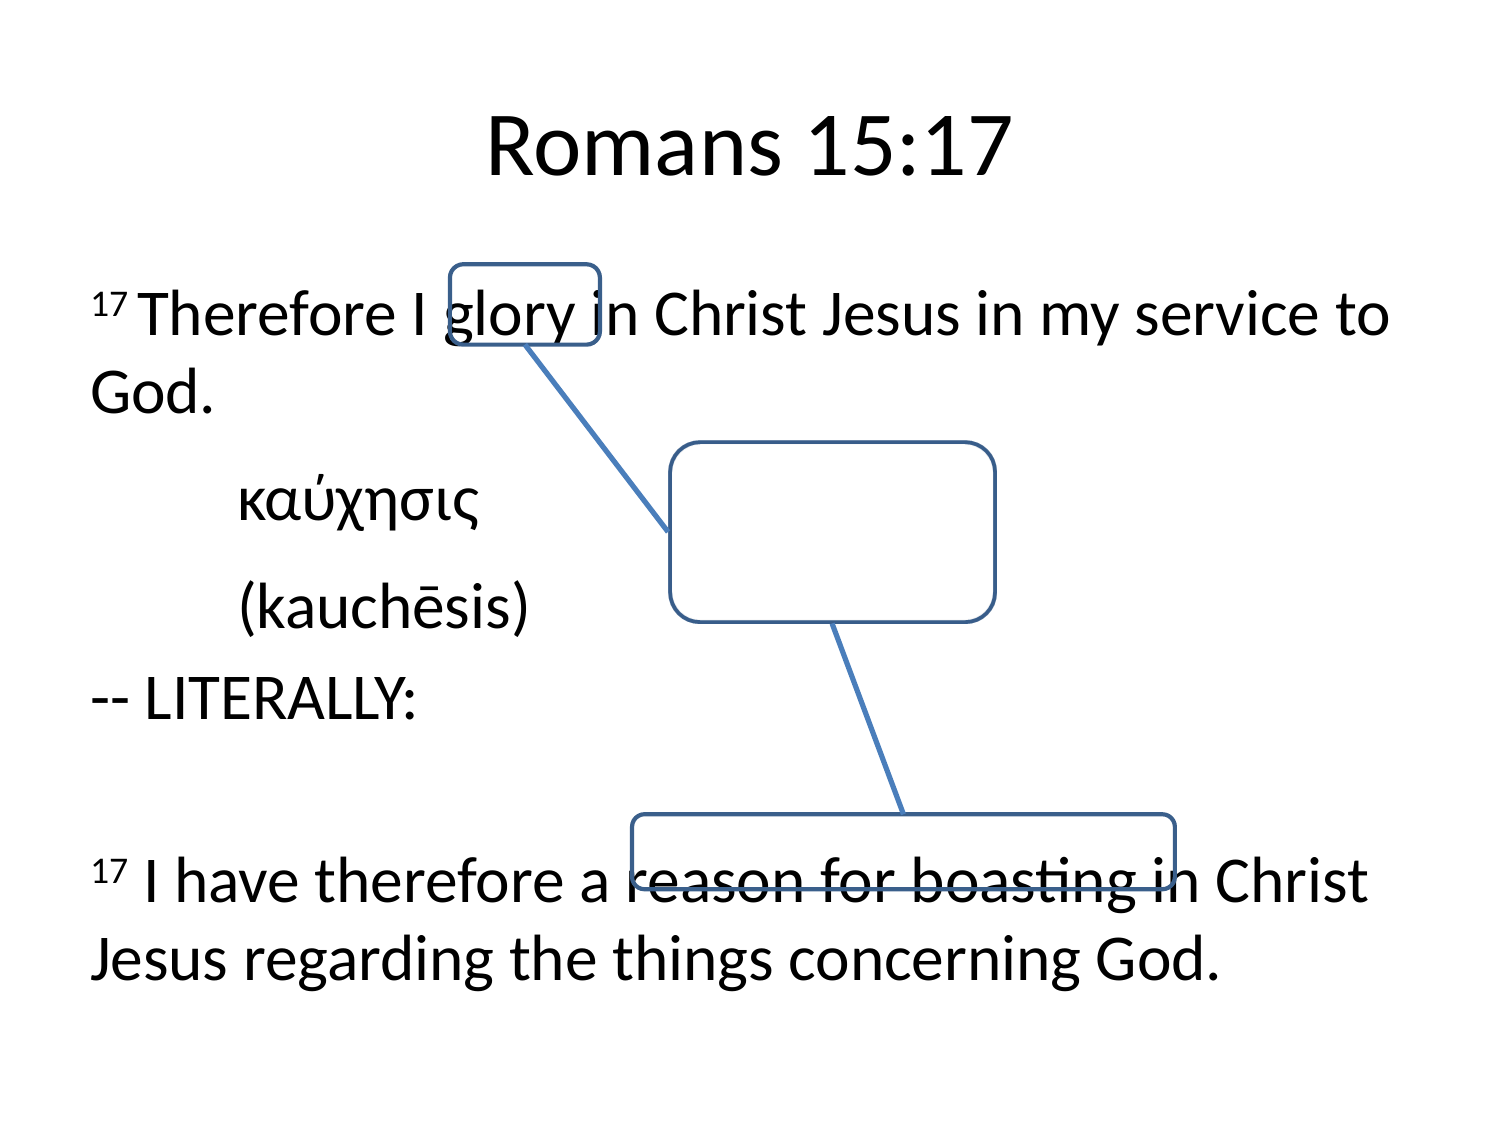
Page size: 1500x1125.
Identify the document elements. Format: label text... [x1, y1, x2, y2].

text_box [524, 344, 669, 533]
title Romans 15:17 [75, 45, 1425, 233]
text_box [629, 812, 1177, 892]
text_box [831, 623, 904, 815]
list 17 Therefore I glory in Christ Jesus in my service to God. καύχησις (kauchēsis) -- LITERALLY: 17 I have therefore a reason for boasting in Christ Jesus regarding the things concerning God. [75, 262, 1425, 1005]
picture [667, 440, 997, 624]
text_box [447, 262, 603, 347]
